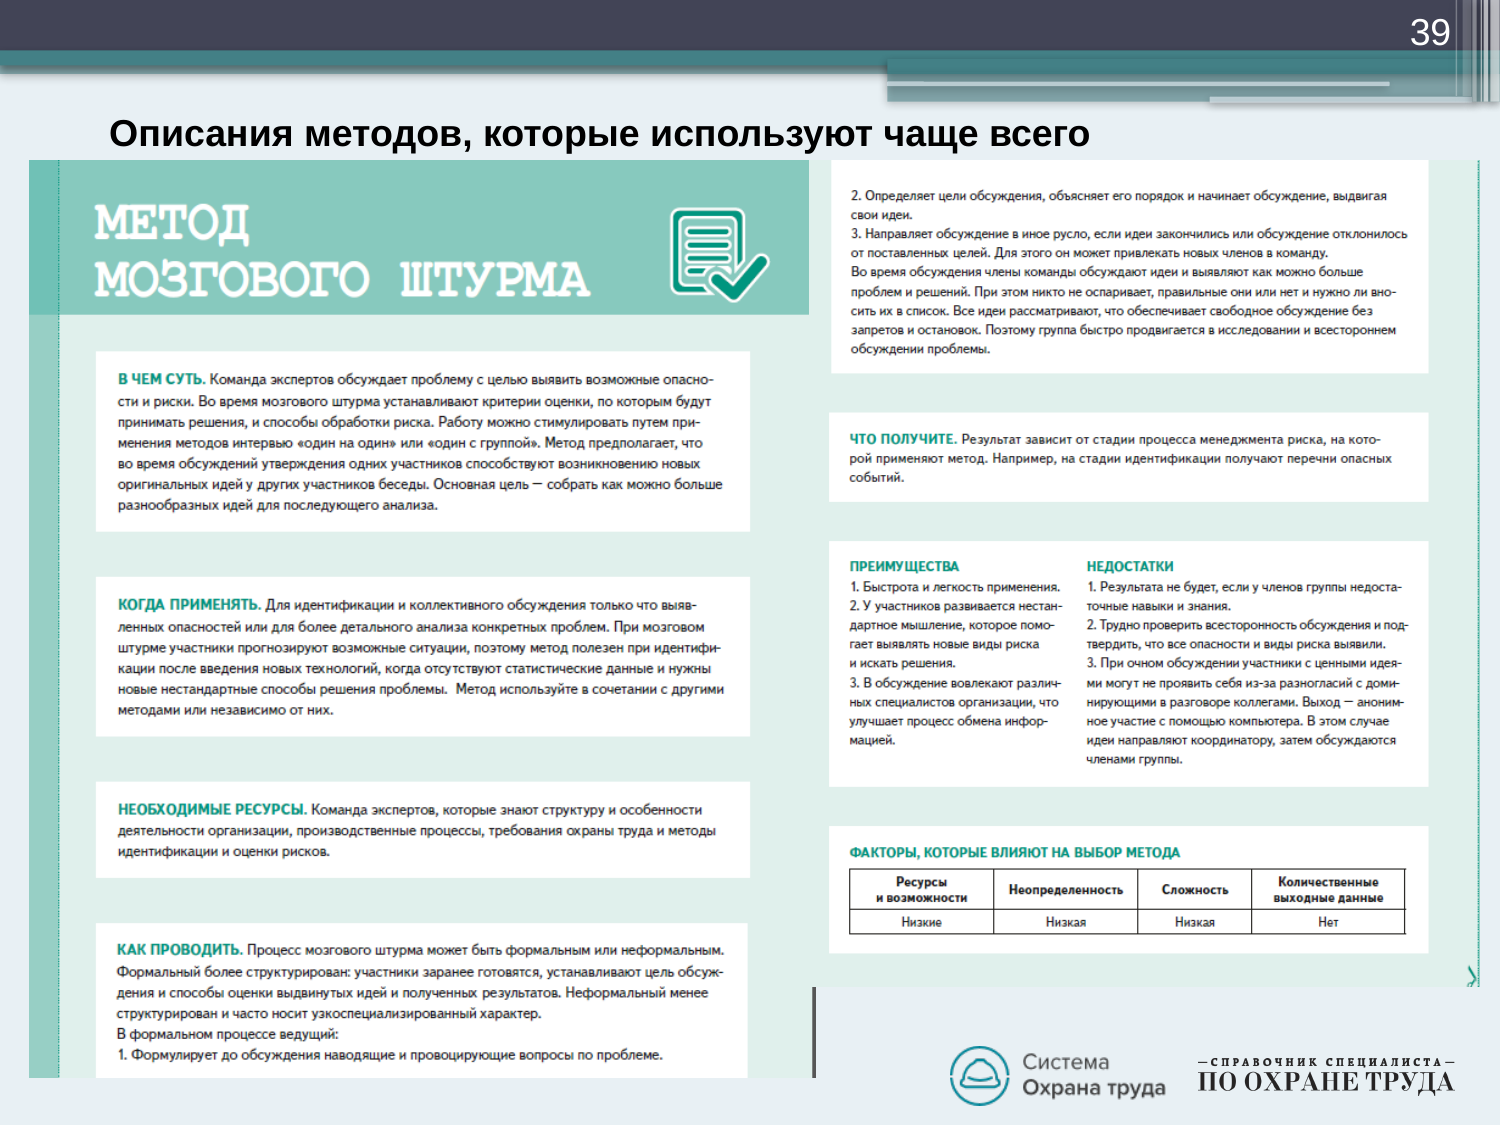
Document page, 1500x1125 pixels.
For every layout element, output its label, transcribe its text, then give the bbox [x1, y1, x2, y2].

slide_number 39 [1341, 0, 1466, 61]
picture [1198, 1058, 1456, 1097]
text_box Описания методов, которые используют чаще всего [94, 101, 1107, 157]
picture [29, 160, 1480, 1078]
picture [950, 1046, 1166, 1107]
